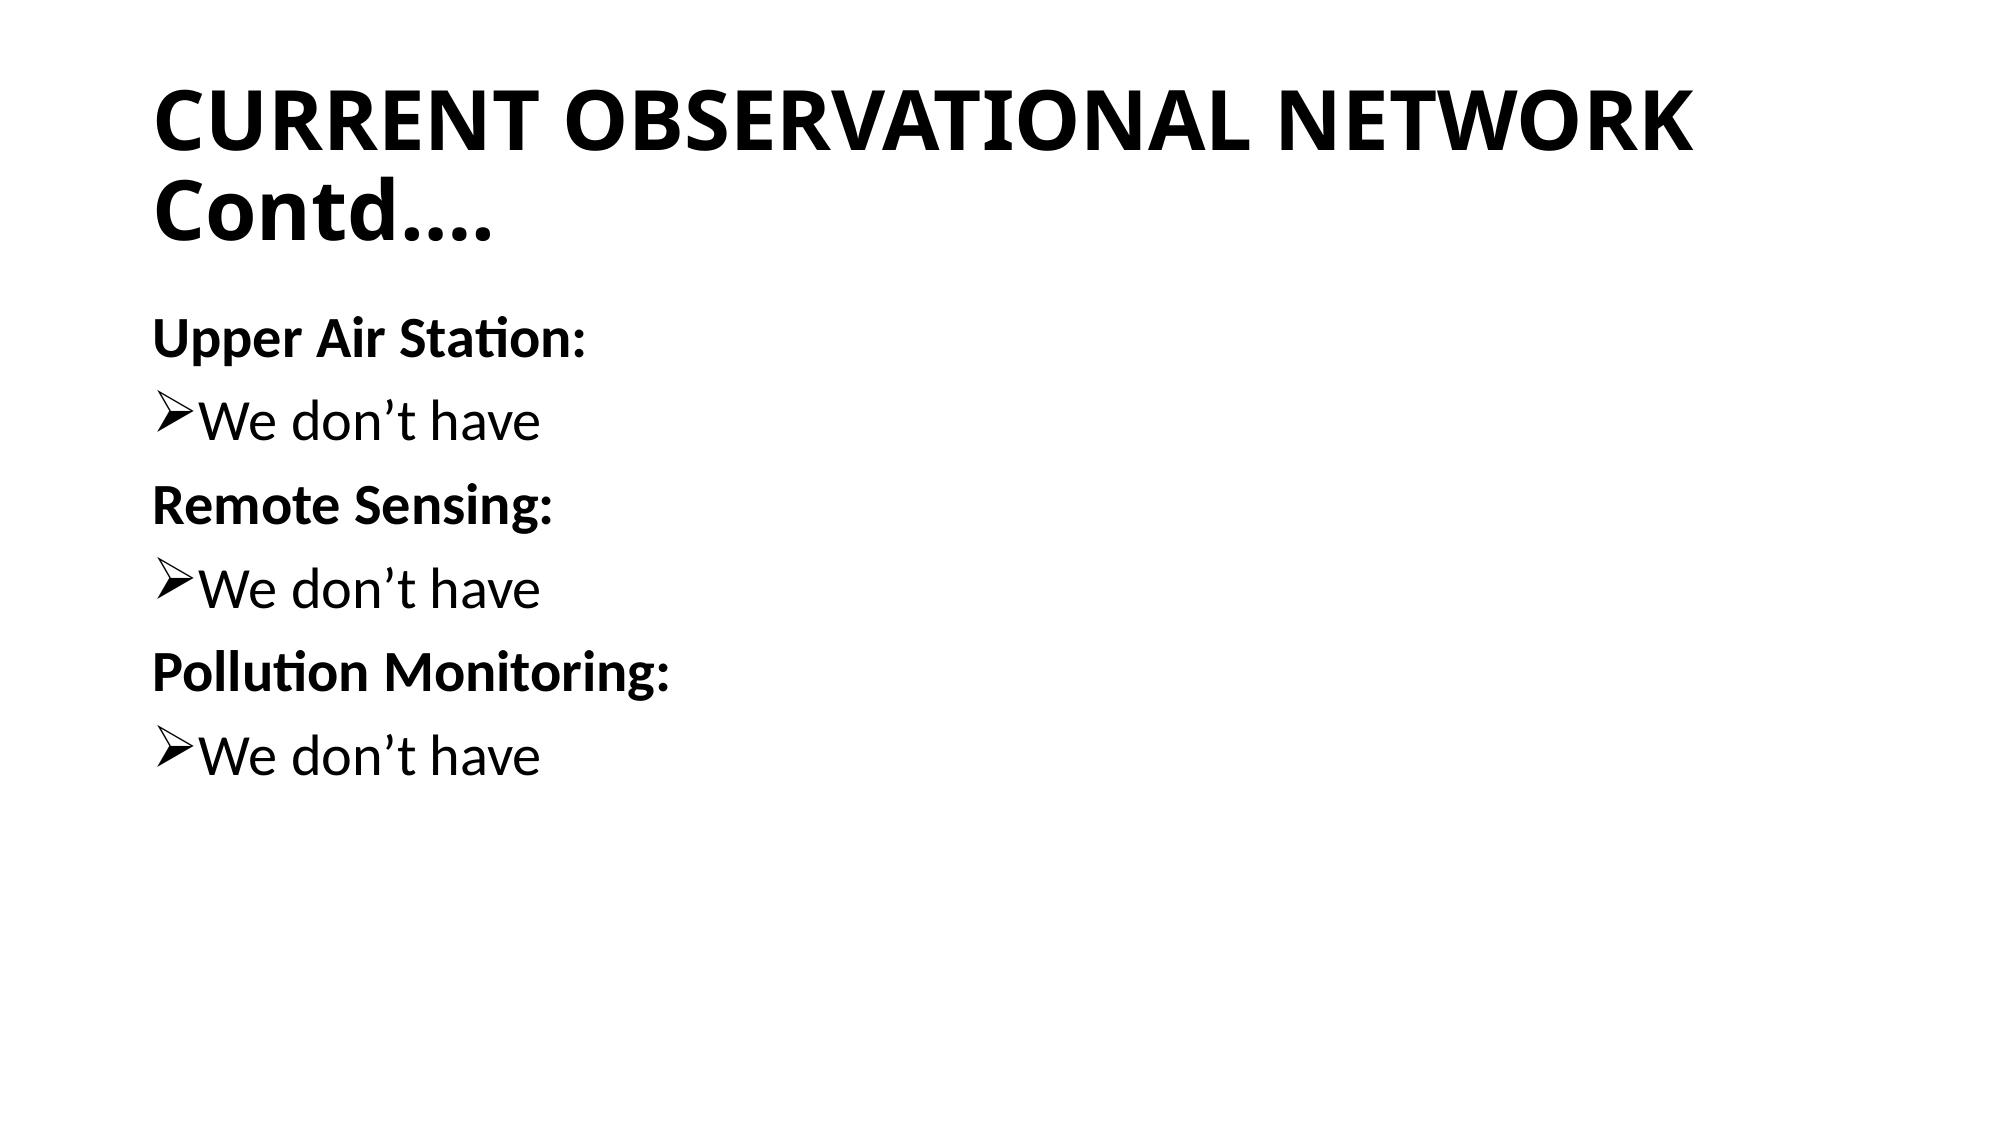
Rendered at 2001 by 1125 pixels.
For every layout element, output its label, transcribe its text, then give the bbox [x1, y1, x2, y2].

title CURRENT OBSERVATIONAL NETWORK Contd…. [137, 59, 1863, 278]
list Upper Air Station: We don’t have Remote Sensing: We don’t have Pollution Monitoring: We don’t have [137, 299, 1863, 1014]
